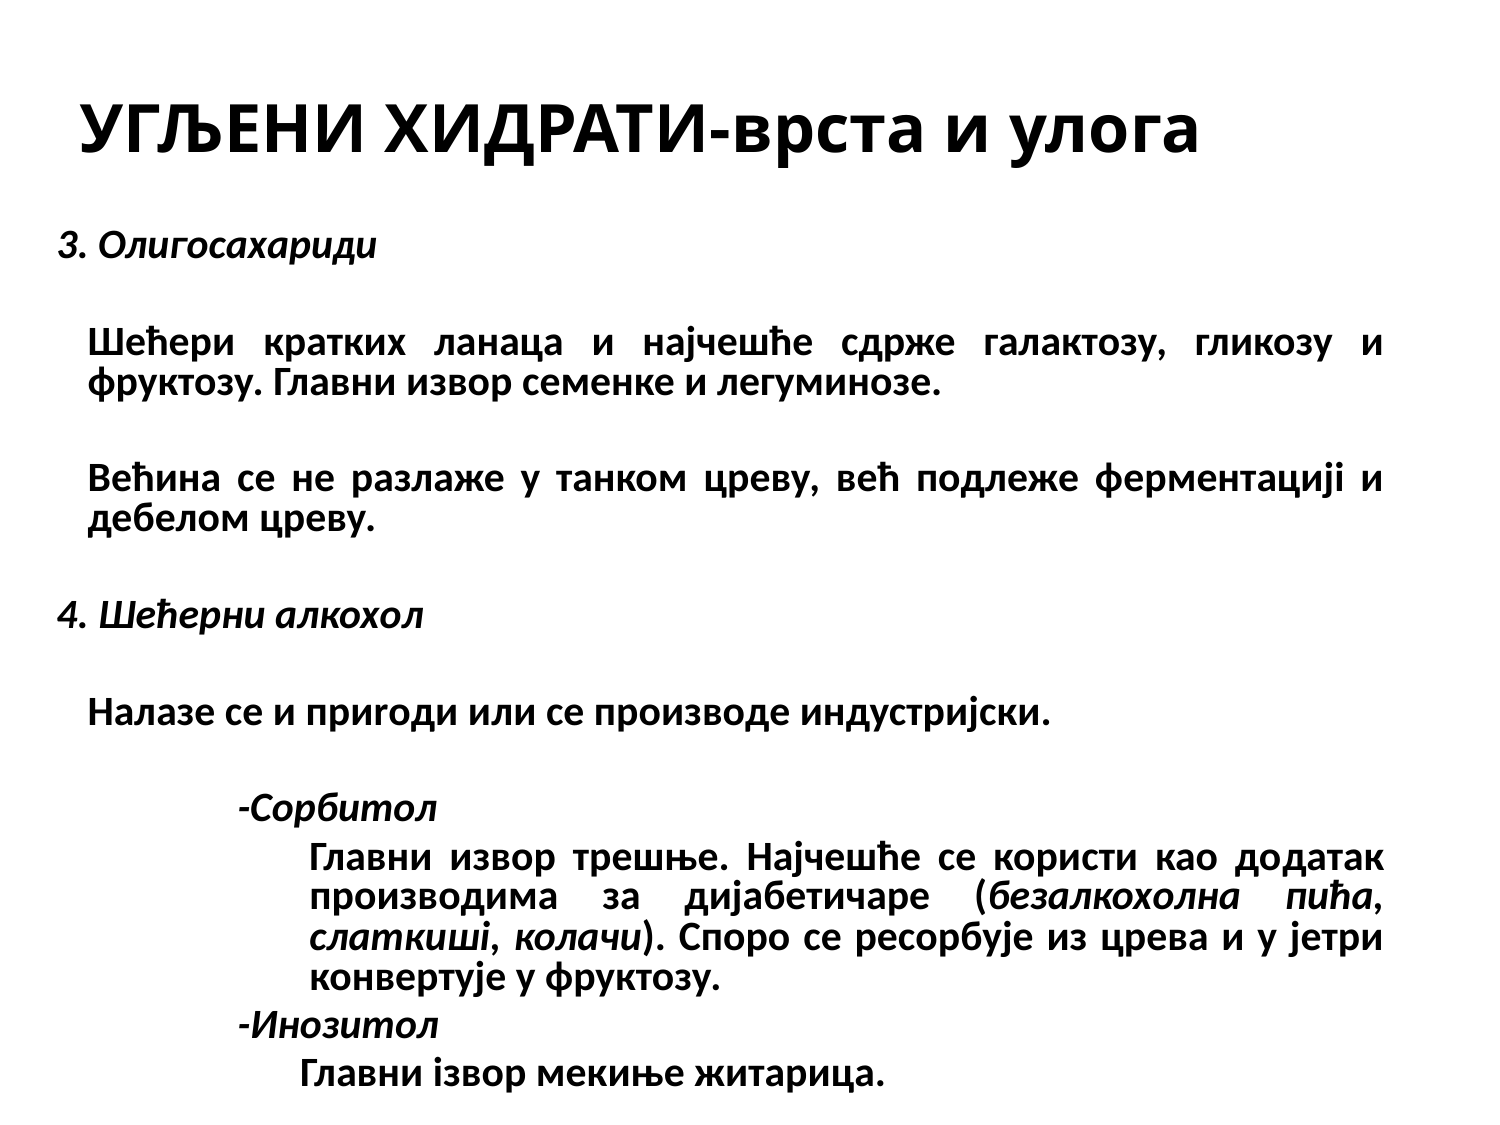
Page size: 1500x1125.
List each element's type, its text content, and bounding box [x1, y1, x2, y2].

text_box УГЉЕНИ ХИДРАТИ-врста и улога [64, 78, 1376, 173]
subtitle 3. Олигосахaриди Шећeри кратких ланaца и најчешће сдрже галaктозу, гликозу и фруктозу. Главни извор семeнке и легуминозе. Већина се не разлаже у танком цреву, већ подлежe ферментацијi и дебeлом цреву. 4. Шећeрни алкохoл Налaзе се и приrоди или се производе индустријски. -Сорбитол Главни извор трешње. Најчешће се користи као додатaк производима за дијабетичаре (безалкохoлна пића, слаткишi, колачи). Спорo се ресорбује из црева и у јетри конвертује у фруктозу. -Инозитол Главни iзвор мекиње житарица. [40, 160, 1400, 1000]
